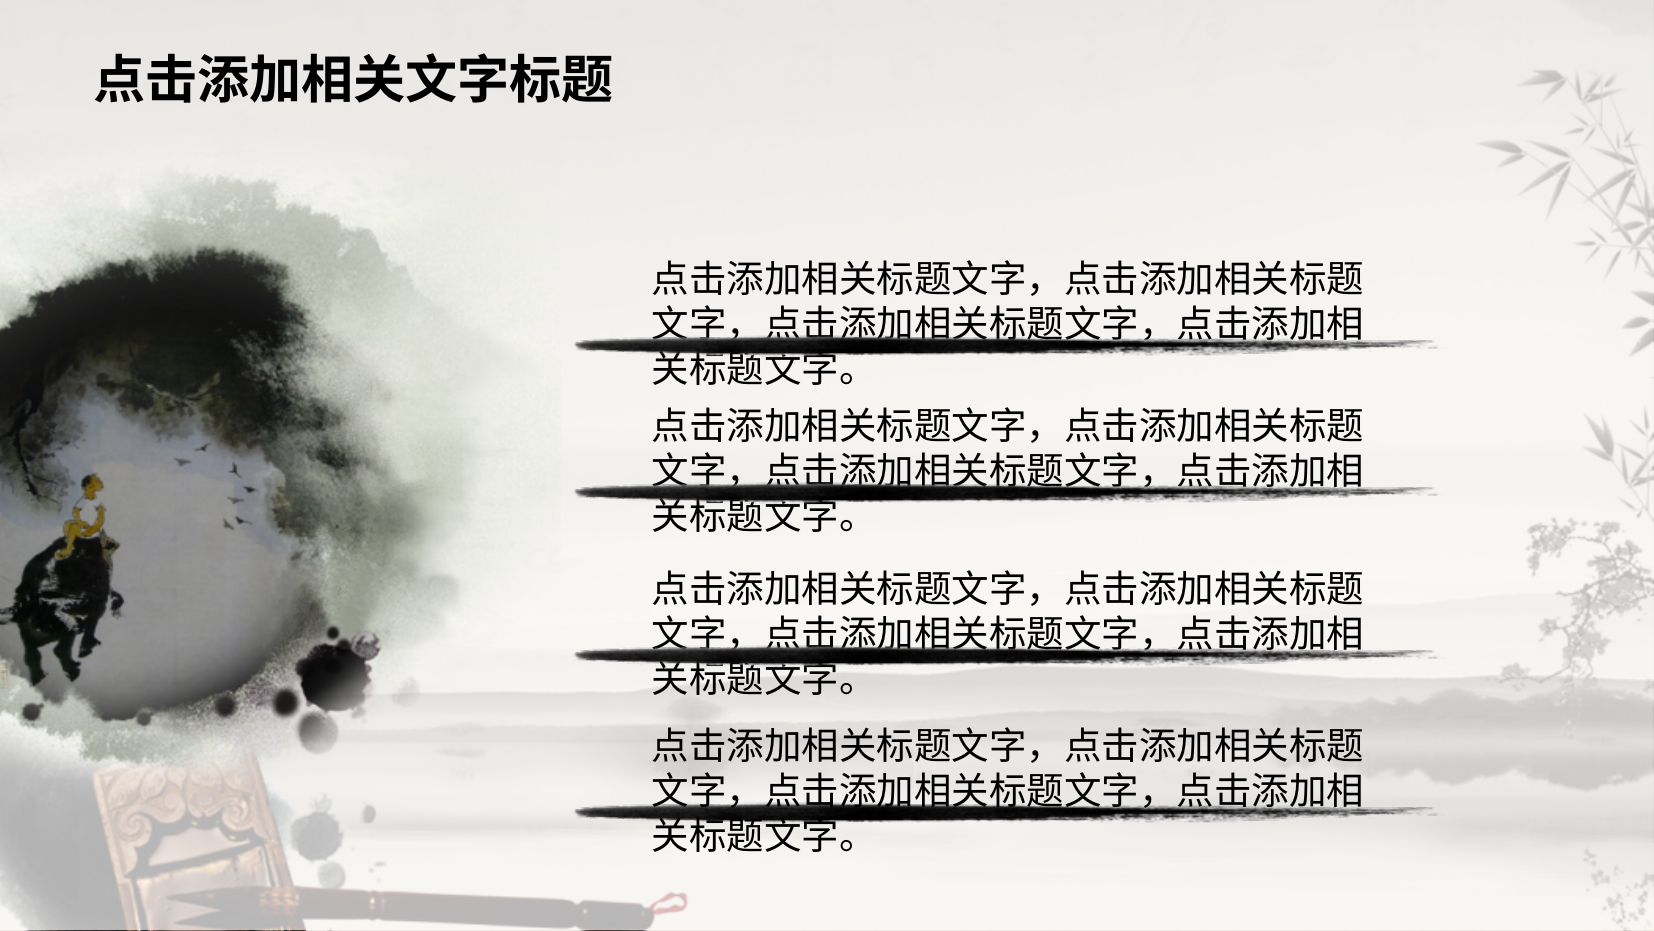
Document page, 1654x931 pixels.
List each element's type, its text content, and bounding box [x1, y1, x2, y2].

text_box 点击添加相关标题文字，点击添加相关标题文字，点击添加相关标题文字，点击添加相关标题文字。 [651, 402, 1384, 480]
text_box 点击添加相关标题文字，点击添加相关标题文字，点击添加相关标题文字，点击添加相关标题文字。 [651, 670, 1384, 701]
text_box 点击添加相关标题文字，点击添加相关标题文字，点击添加相关标题文字，点击添加相关标题文字。 [651, 254, 1384, 333]
text_box 点击添加相关标题文字，点击添加相关标题文字，点击添加相关标题文字，点击添加相关标题文字。 [651, 507, 1384, 538]
text_box 点击添加相关标题文字，点击添加相关标题文字，点击添加相关标题文字，点击添加相关标题文字。 [651, 722, 1384, 800]
text_box 点击添加相关标题文字，点击添加相关标题文字，点击添加相关标题文字，点击添加相关标题文字。 [651, 360, 1384, 391]
text_box 点击添加相关文字标题 [81, 40, 749, 115]
picture [554, 800, 1481, 827]
text_box 点击添加相关标题文字，点击添加相关标题文字，点击添加相关标题文字，点击添加相关标题文字。 [651, 565, 1384, 643]
text_box 点击添加相关标题文字，点击添加相关标题文字，点击添加相关标题文字，点击添加相关标题文字。 [651, 827, 1384, 858]
picture [0, 131, 1481, 799]
